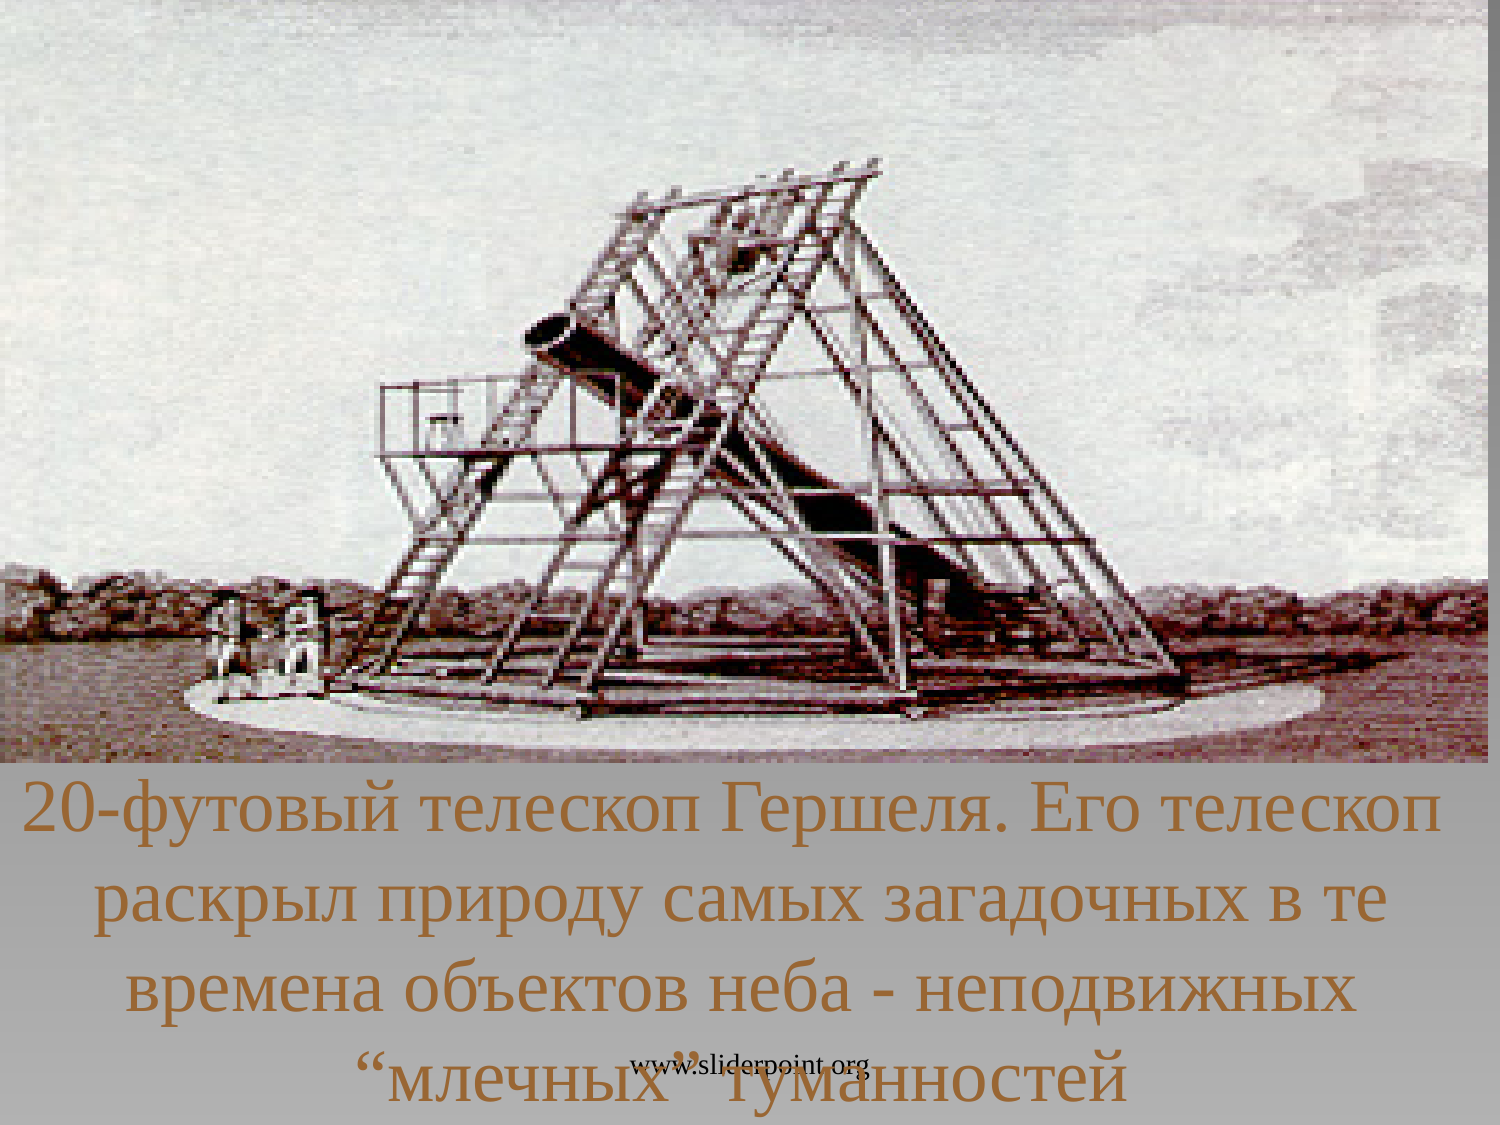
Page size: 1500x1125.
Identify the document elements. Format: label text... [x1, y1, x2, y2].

text_box 20-футовый телескоп Гершеля. Его телескоп раскрыл природу самых загадочных в те времена объектов неба - неподвижных “млечных” туманностей [6, 772, 1478, 1125]
picture [0, 0, 1488, 763]
footer www.sliderpoint.org [512, 1024, 988, 1101]
